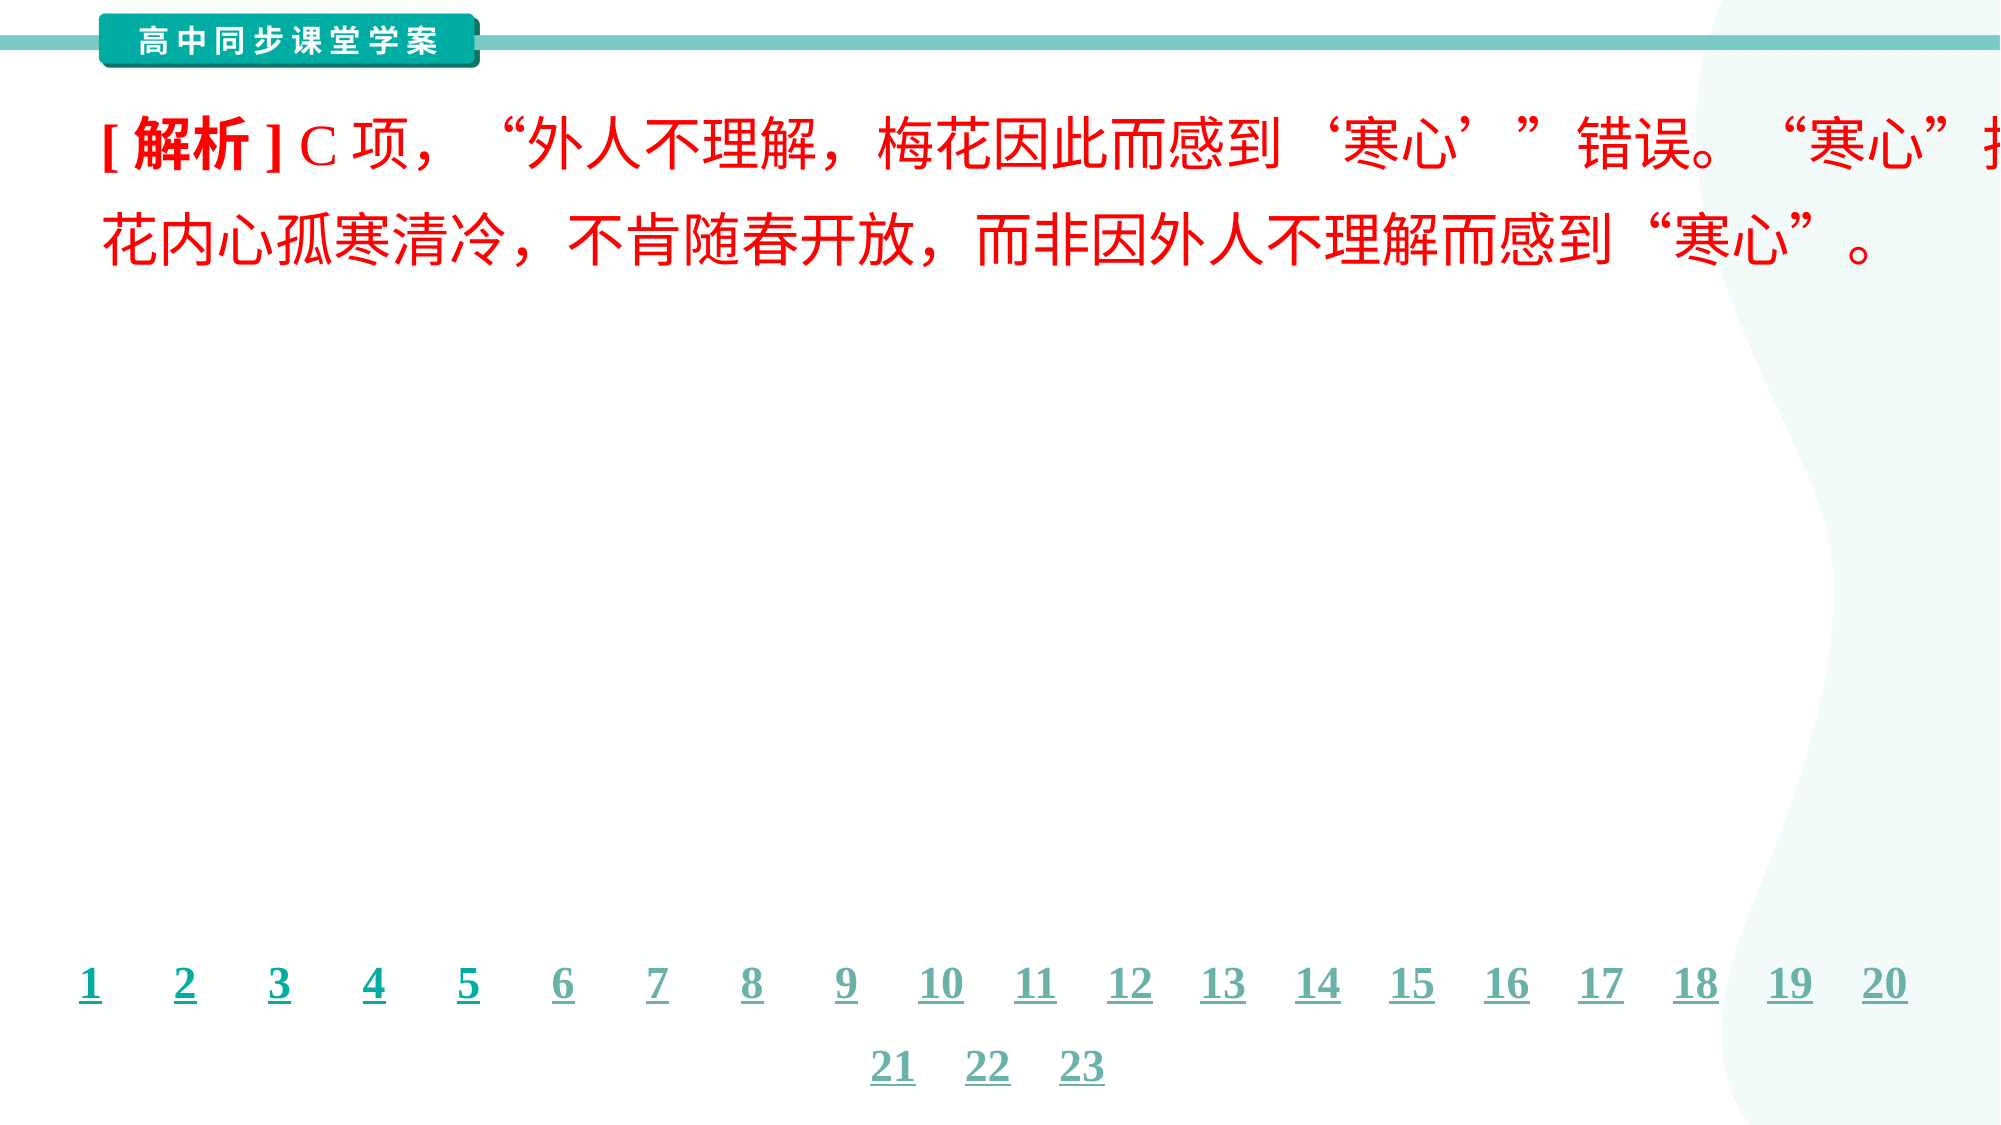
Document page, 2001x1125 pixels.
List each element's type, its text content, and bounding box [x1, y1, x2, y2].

text_box [解析] C项，“外人不理解，梅花因此而感到‘寒心’”错误。“寒心”指梅 花内心孤寒清冷，不肯随春开放，而非因外人不理解而感到“寒心”。 [100, 76, 1899, 264]
picture [0, 0, 2000, 1125]
